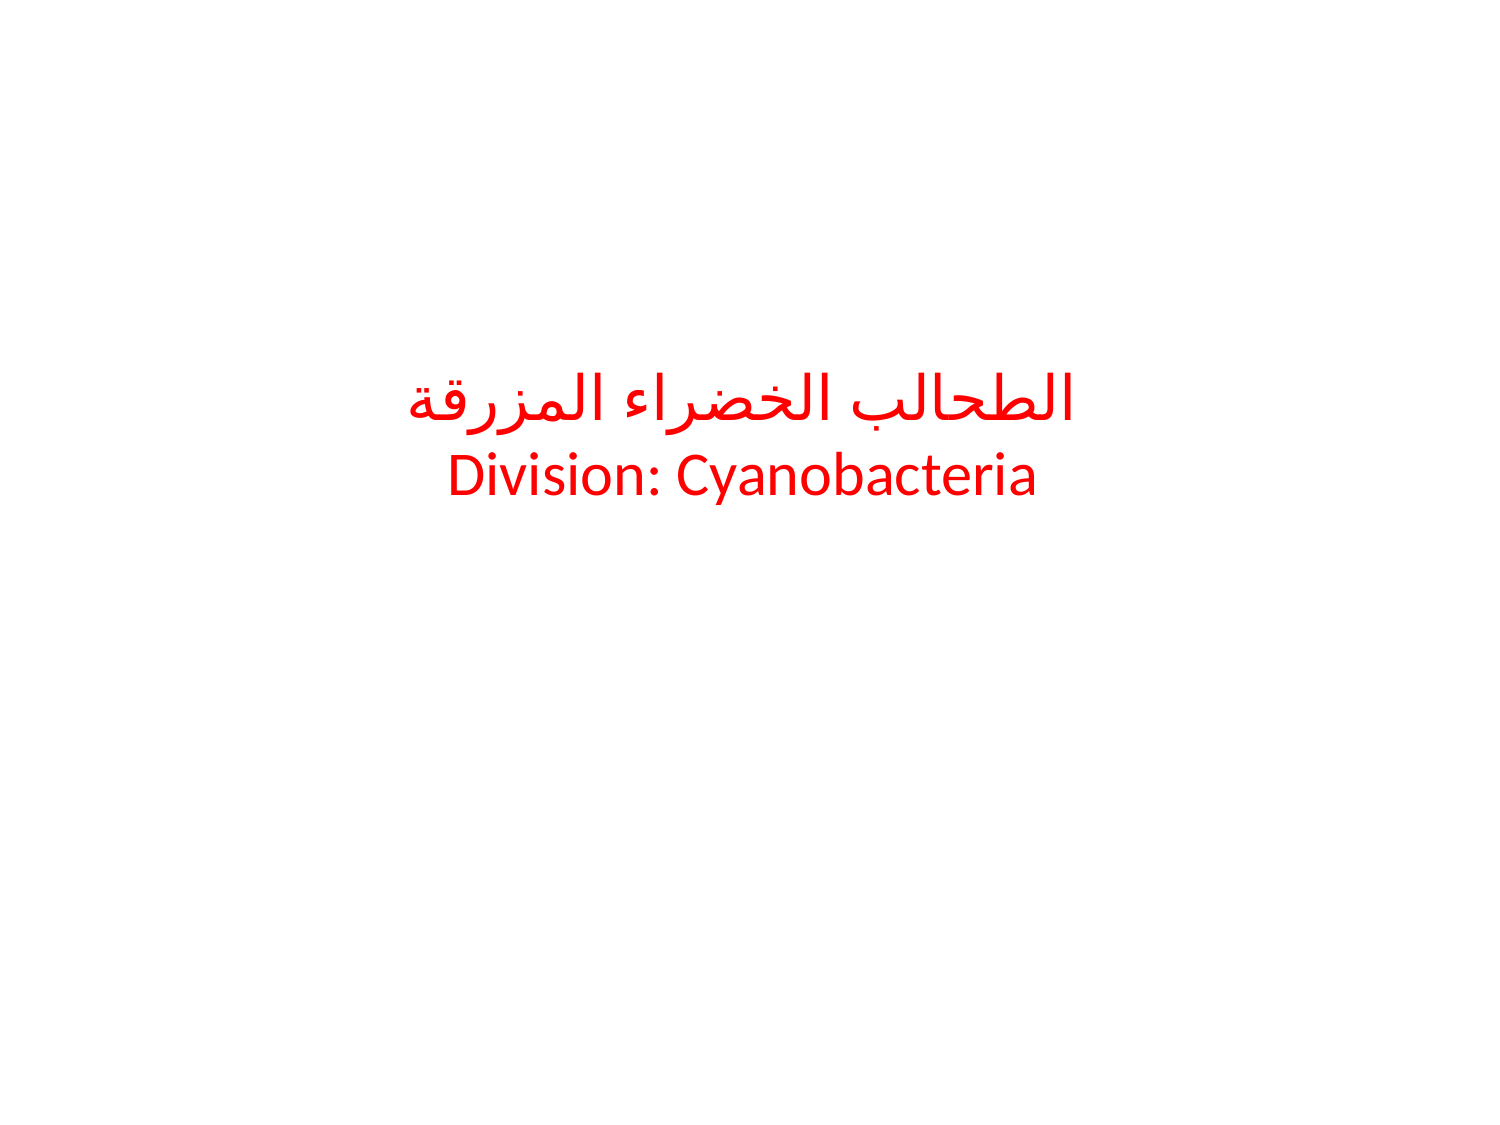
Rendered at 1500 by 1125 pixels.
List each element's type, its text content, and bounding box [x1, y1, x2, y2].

title الطحالب الخضراء المزرقة Division: Cyanobacteria [112, 349, 1388, 591]
